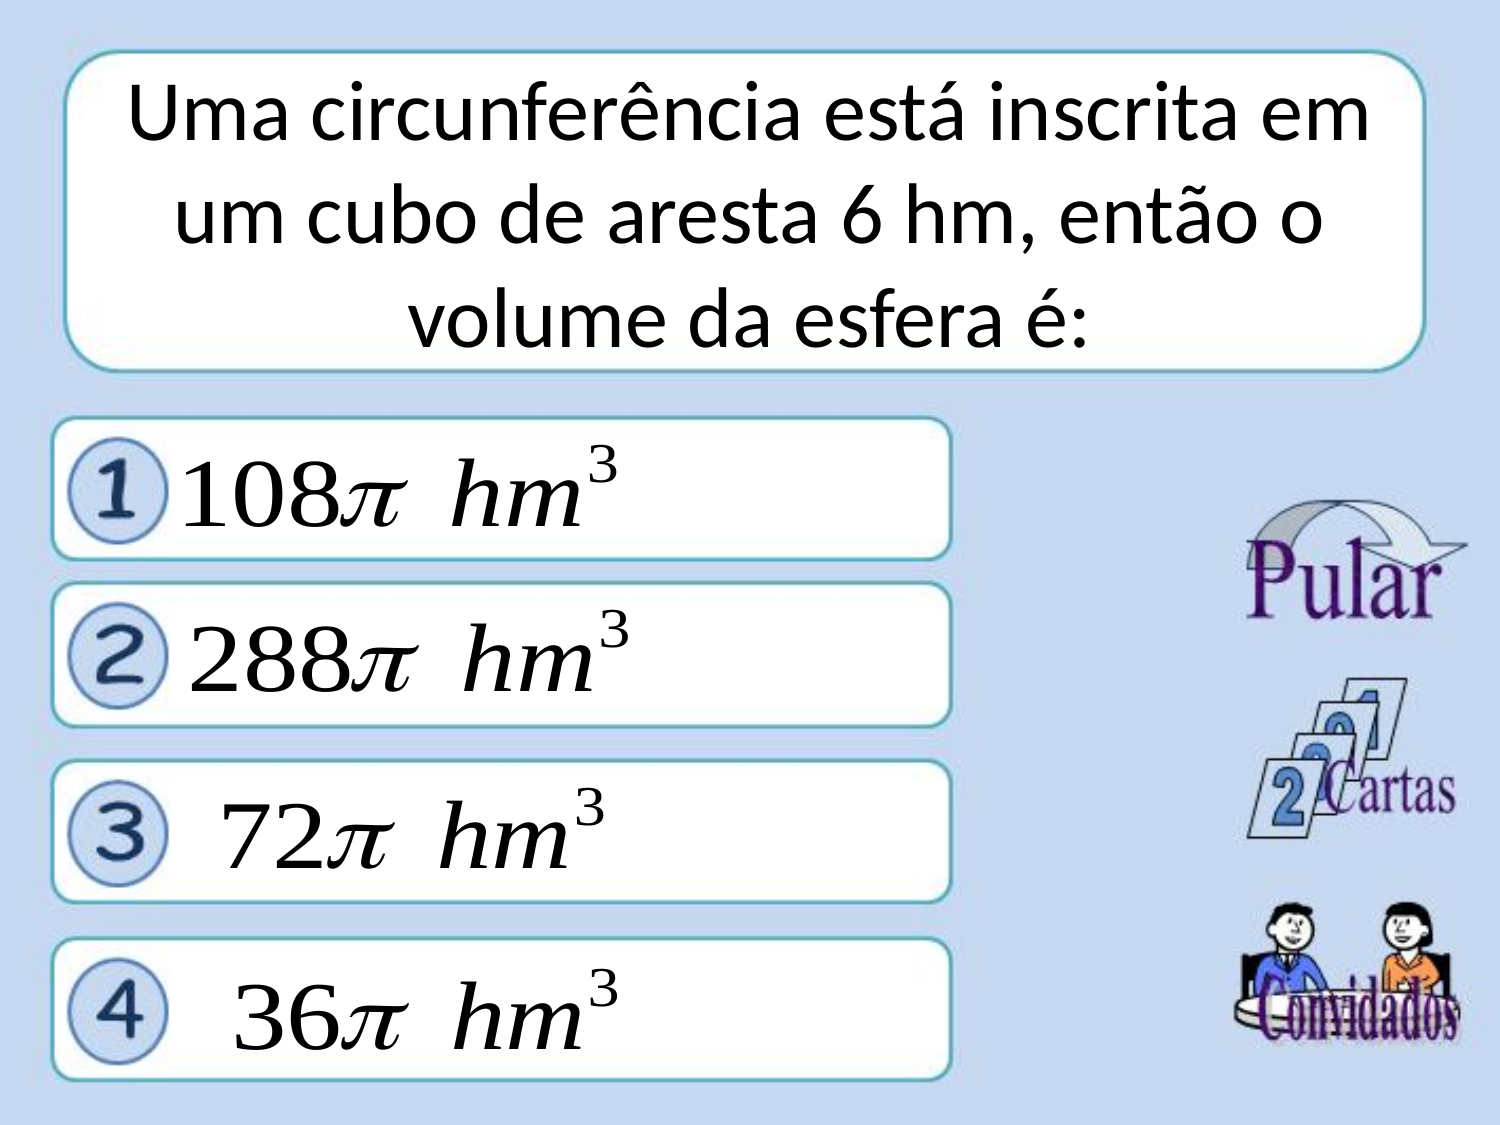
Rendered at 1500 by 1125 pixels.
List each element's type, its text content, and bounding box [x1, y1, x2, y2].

picture [0, 0, 1500, 1125]
title Uma circunferência está inscrita em um cubo de aresta 6 hm, então o volume da esfera é: [74, 44, 1426, 374]
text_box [201, 763, 629, 910]
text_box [171, 420, 636, 567]
text_box . . [1222, 479, 1471, 630]
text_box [217, 944, 635, 1091]
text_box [170, 585, 654, 733]
